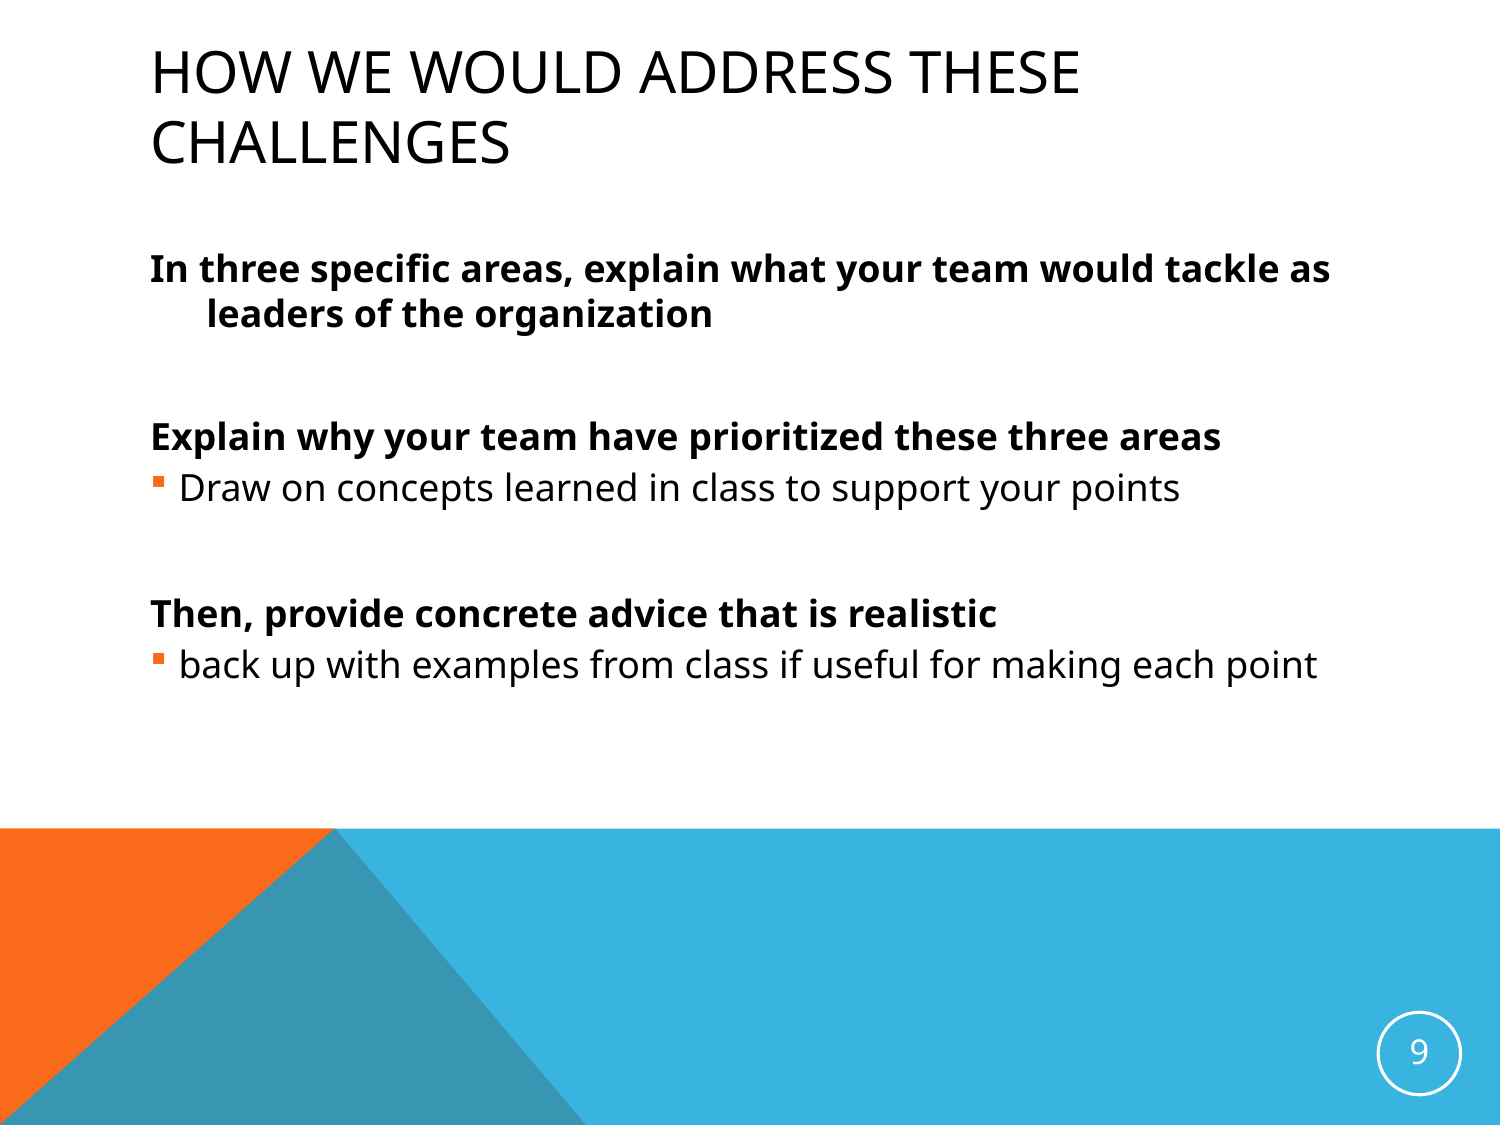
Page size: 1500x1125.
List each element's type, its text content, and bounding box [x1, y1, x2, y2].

list In three specific areas, explain what your team would tackle as leaders of the organization Explain why your team have prioritized these three areas Draw on concepts learned in class to support your points Then, provide concrete advice that is realistic back up with examples from class if useful for making each point [135, 180, 1369, 768]
slide_number 9 [1376, 1010, 1463, 1097]
title How we would address these challenges [135, 60, 1369, 150]
